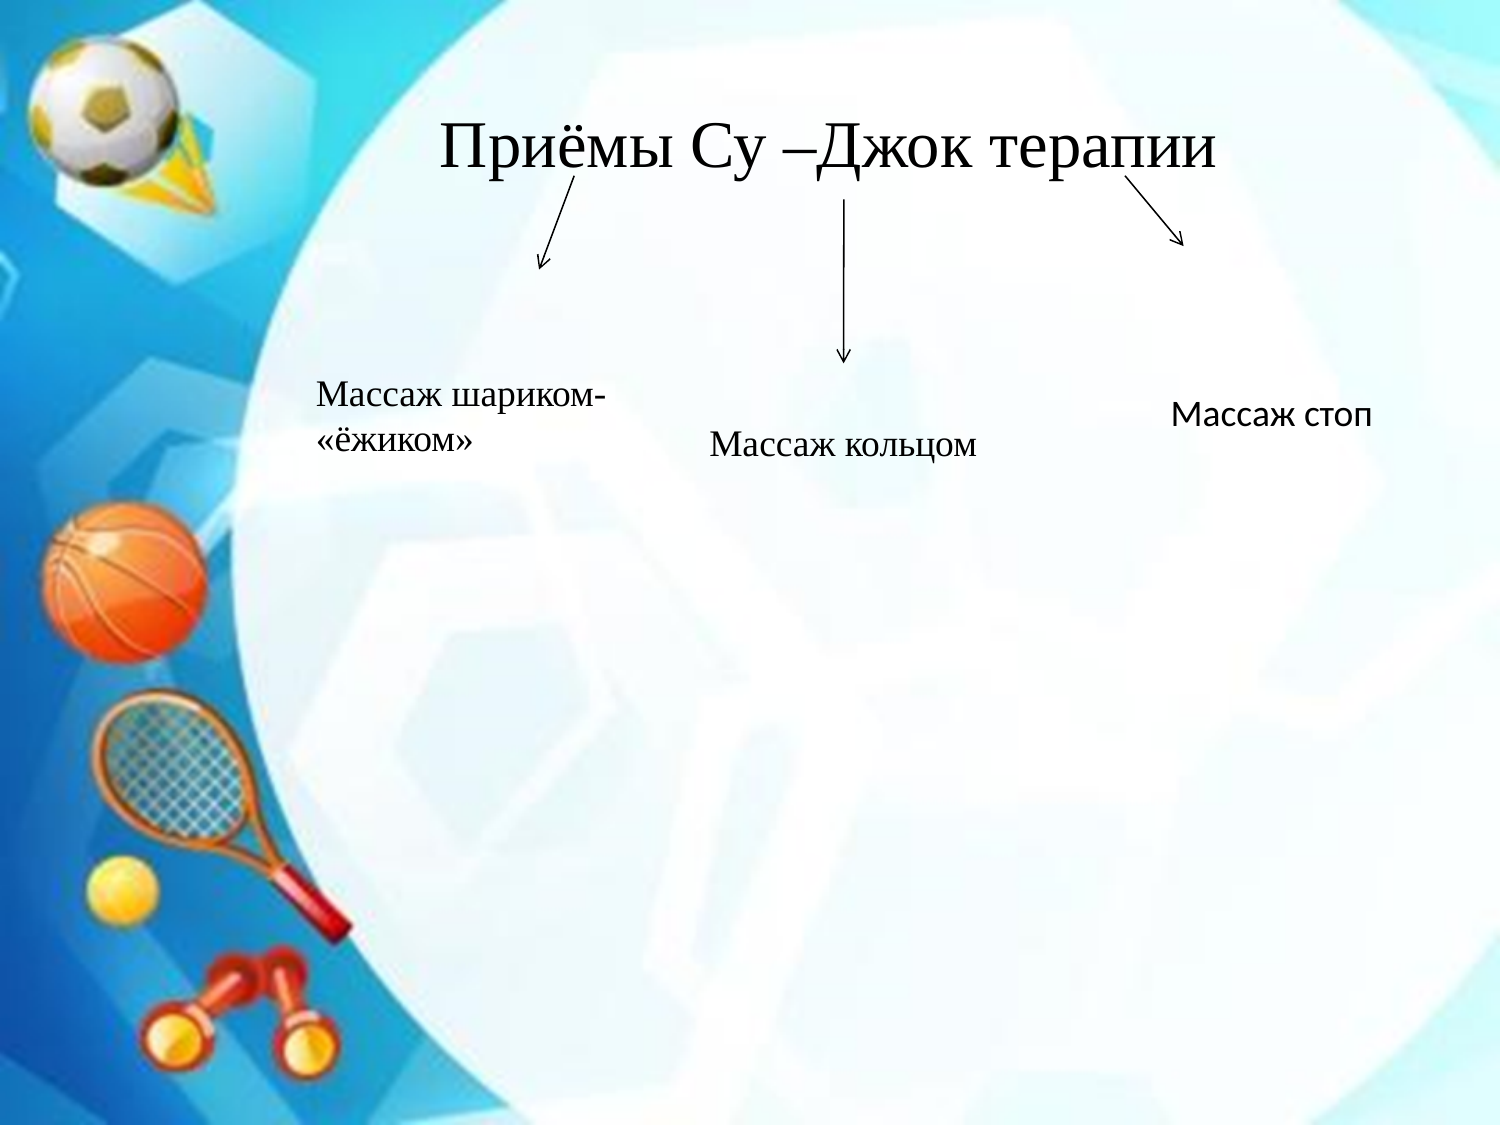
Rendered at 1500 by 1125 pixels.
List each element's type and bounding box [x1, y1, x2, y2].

picture [0, 0, 1500, 1125]
text_box [1118, 181, 1190, 241]
text_box [509, 204, 604, 241]
